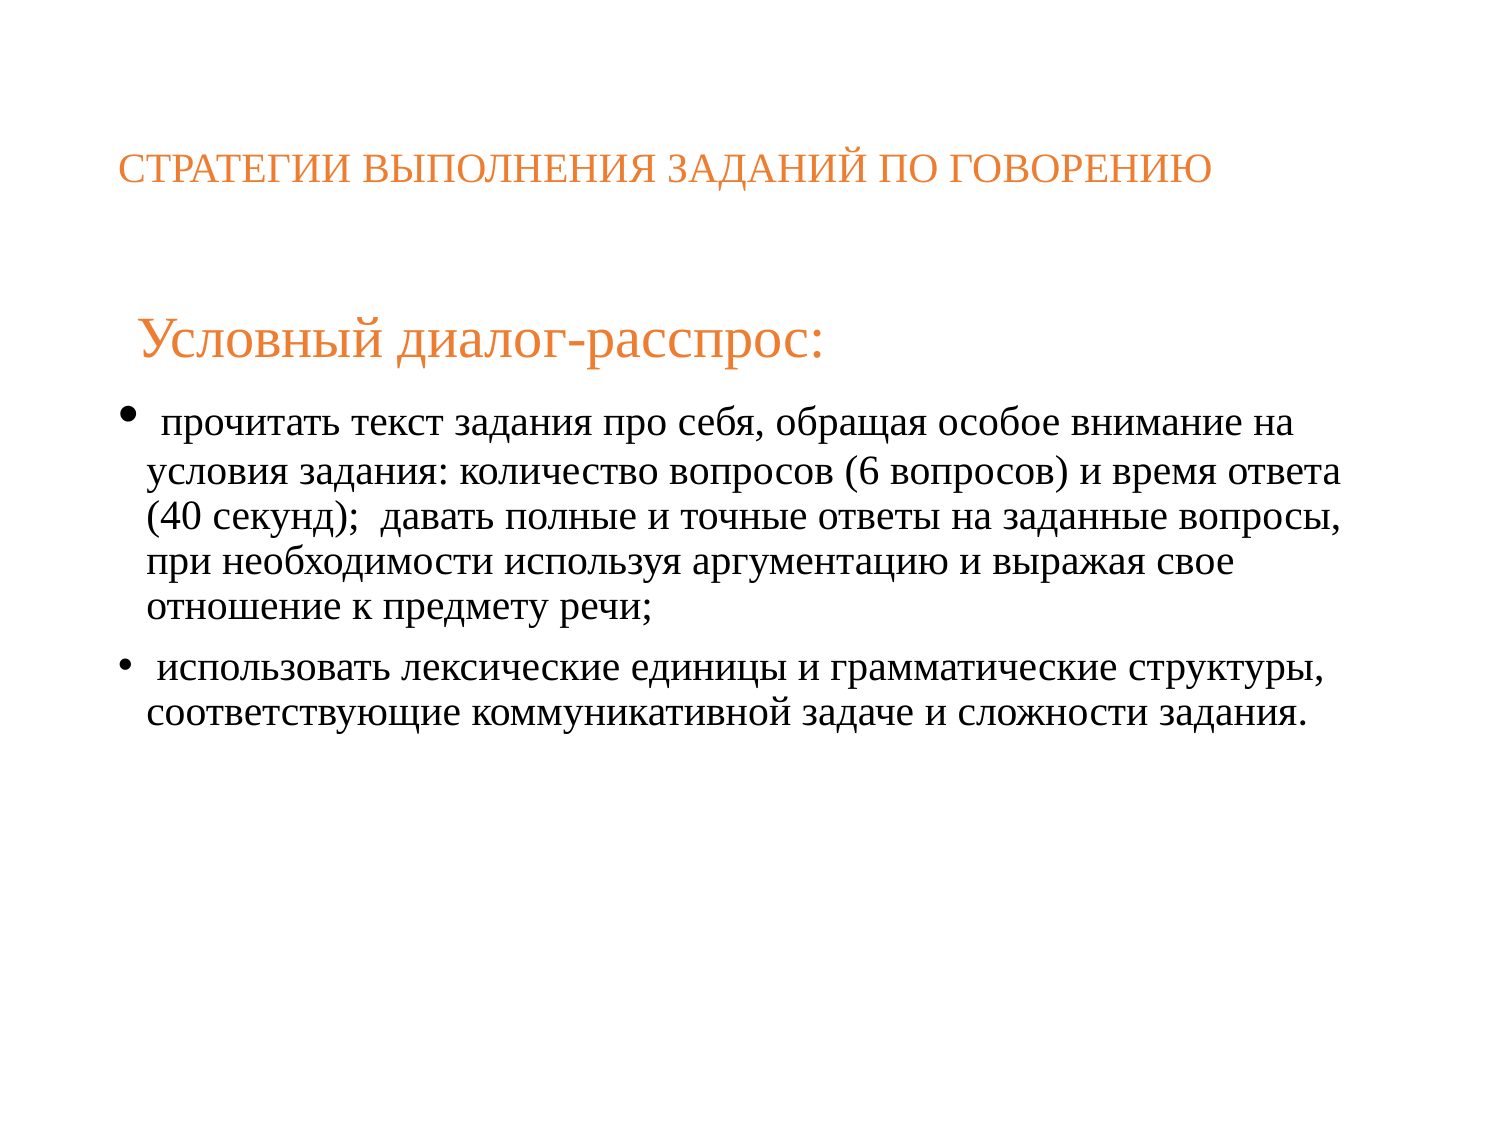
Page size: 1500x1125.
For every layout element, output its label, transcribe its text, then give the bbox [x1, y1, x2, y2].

title СТРАТЕГИИ ВЫПОЛНЕНИЯ ЗАДАНИЙ ПО ГОВОРЕНИЮ [103, 59, 1397, 278]
list Условный диалог-расспрос: прочитать текст задания про себя, обращая особое внимание на условия задания: количество вопросов (6 вопросов) и время ответа (40 секунд); давать полные и точные ответы на заданные вопросы, при необходимости используя аргументацию и выражая свое отношение к предмету речи; использовать лексические единицы и грамматические структуры, соответствующие коммуникативной задаче и сложности задания. [103, 299, 1397, 1014]
